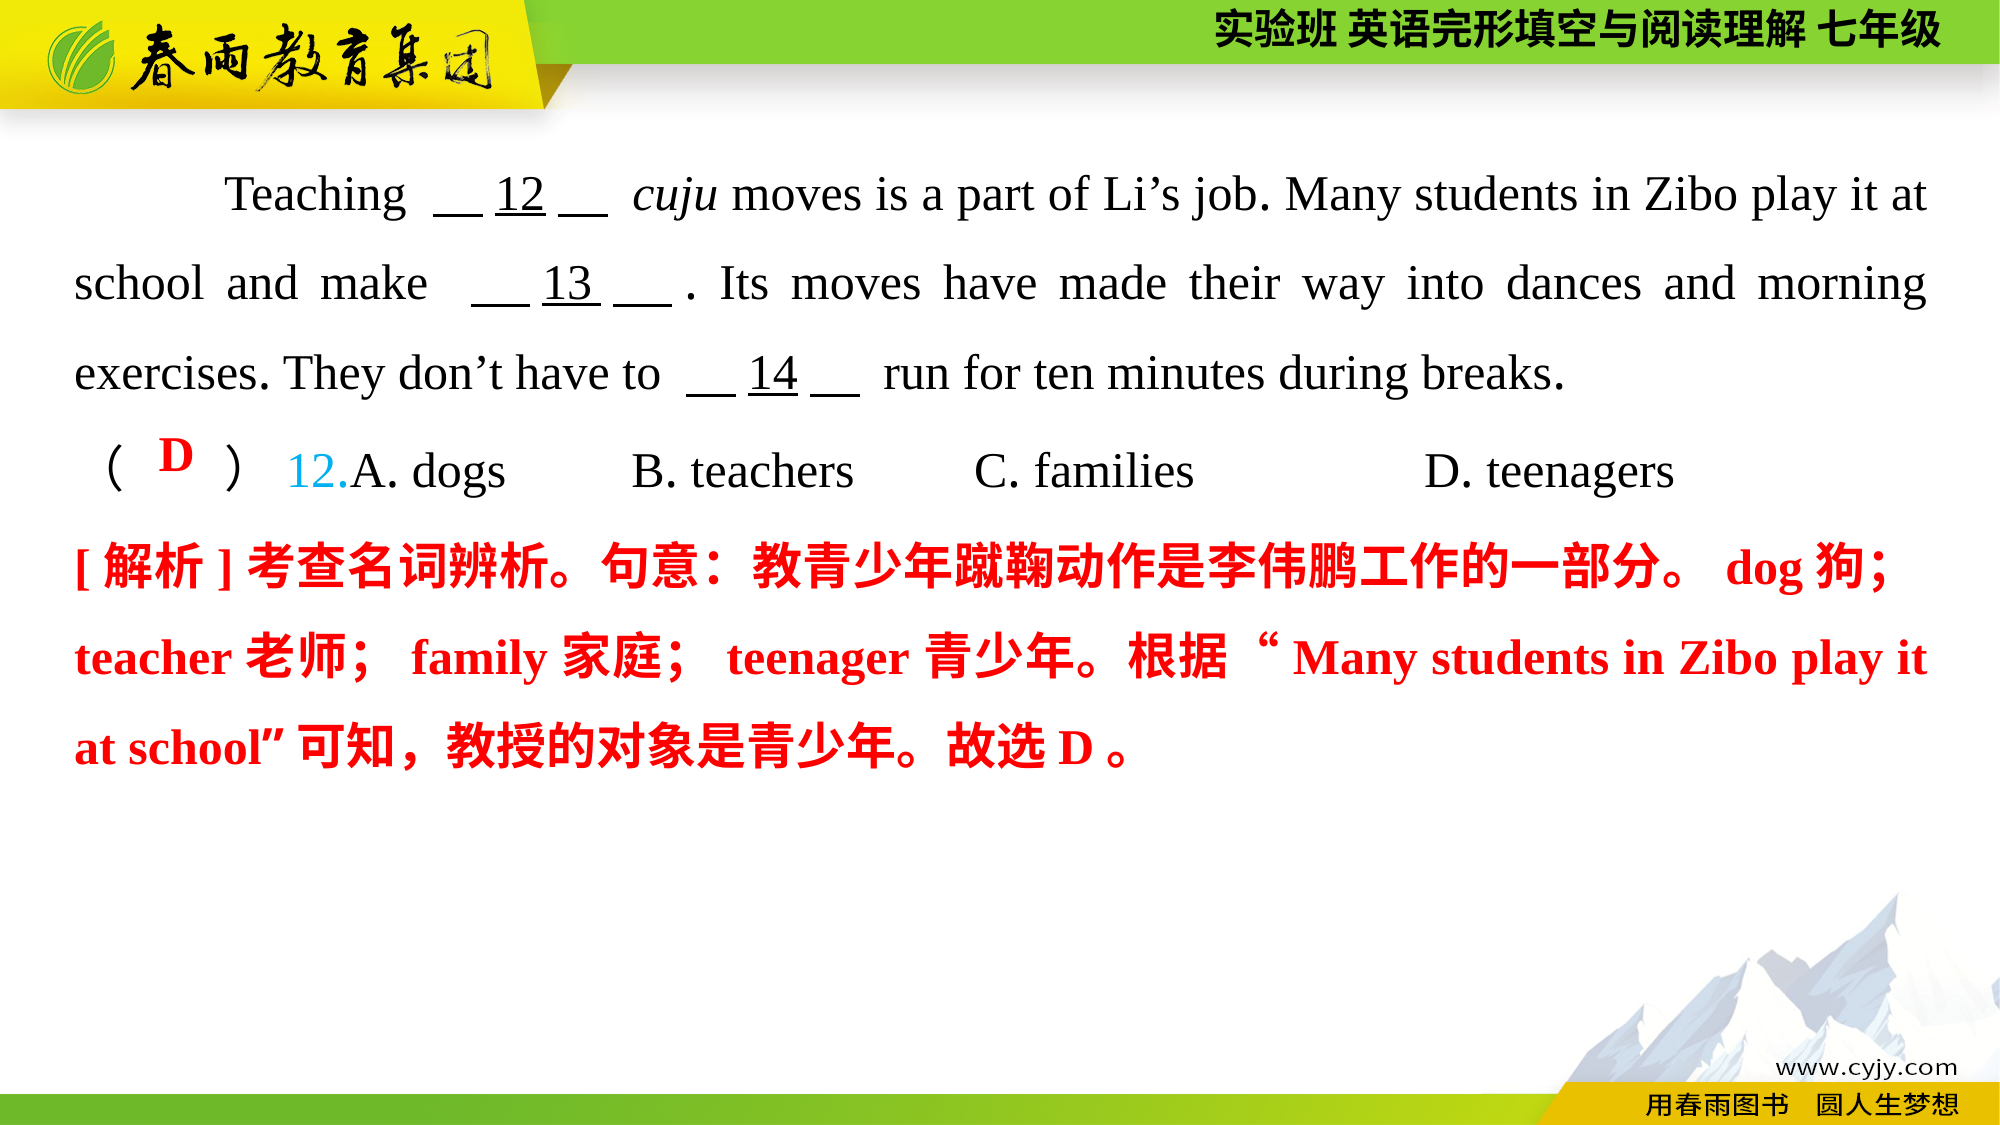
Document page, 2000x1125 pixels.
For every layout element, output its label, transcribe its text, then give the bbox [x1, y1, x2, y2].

text_box （ ）12.A. dogs B. teachers C. families D. teenagers [59, 400, 1944, 497]
picture [0, 0, 2000, 1125]
text_box D [143, 414, 210, 489]
text_box [解析]考查名词辨析。句意：教青少年蹴鞠动作是李伟鹏工作的一部分。dog狗；teacher老师；family家庭；teenager青少年。根据“Many students in Zibo play it at school”可知，教授的对象是青少年。故选D。 [59, 497, 1944, 783]
list Teaching 12 cuju moves is a part of Li’s job. Many students in Zibo play it at school and make 13 . Its moves have made their way into dances and morning exercises. They don’t have to 14 run for ten minutes during breaks. [59, 122, 1944, 399]
